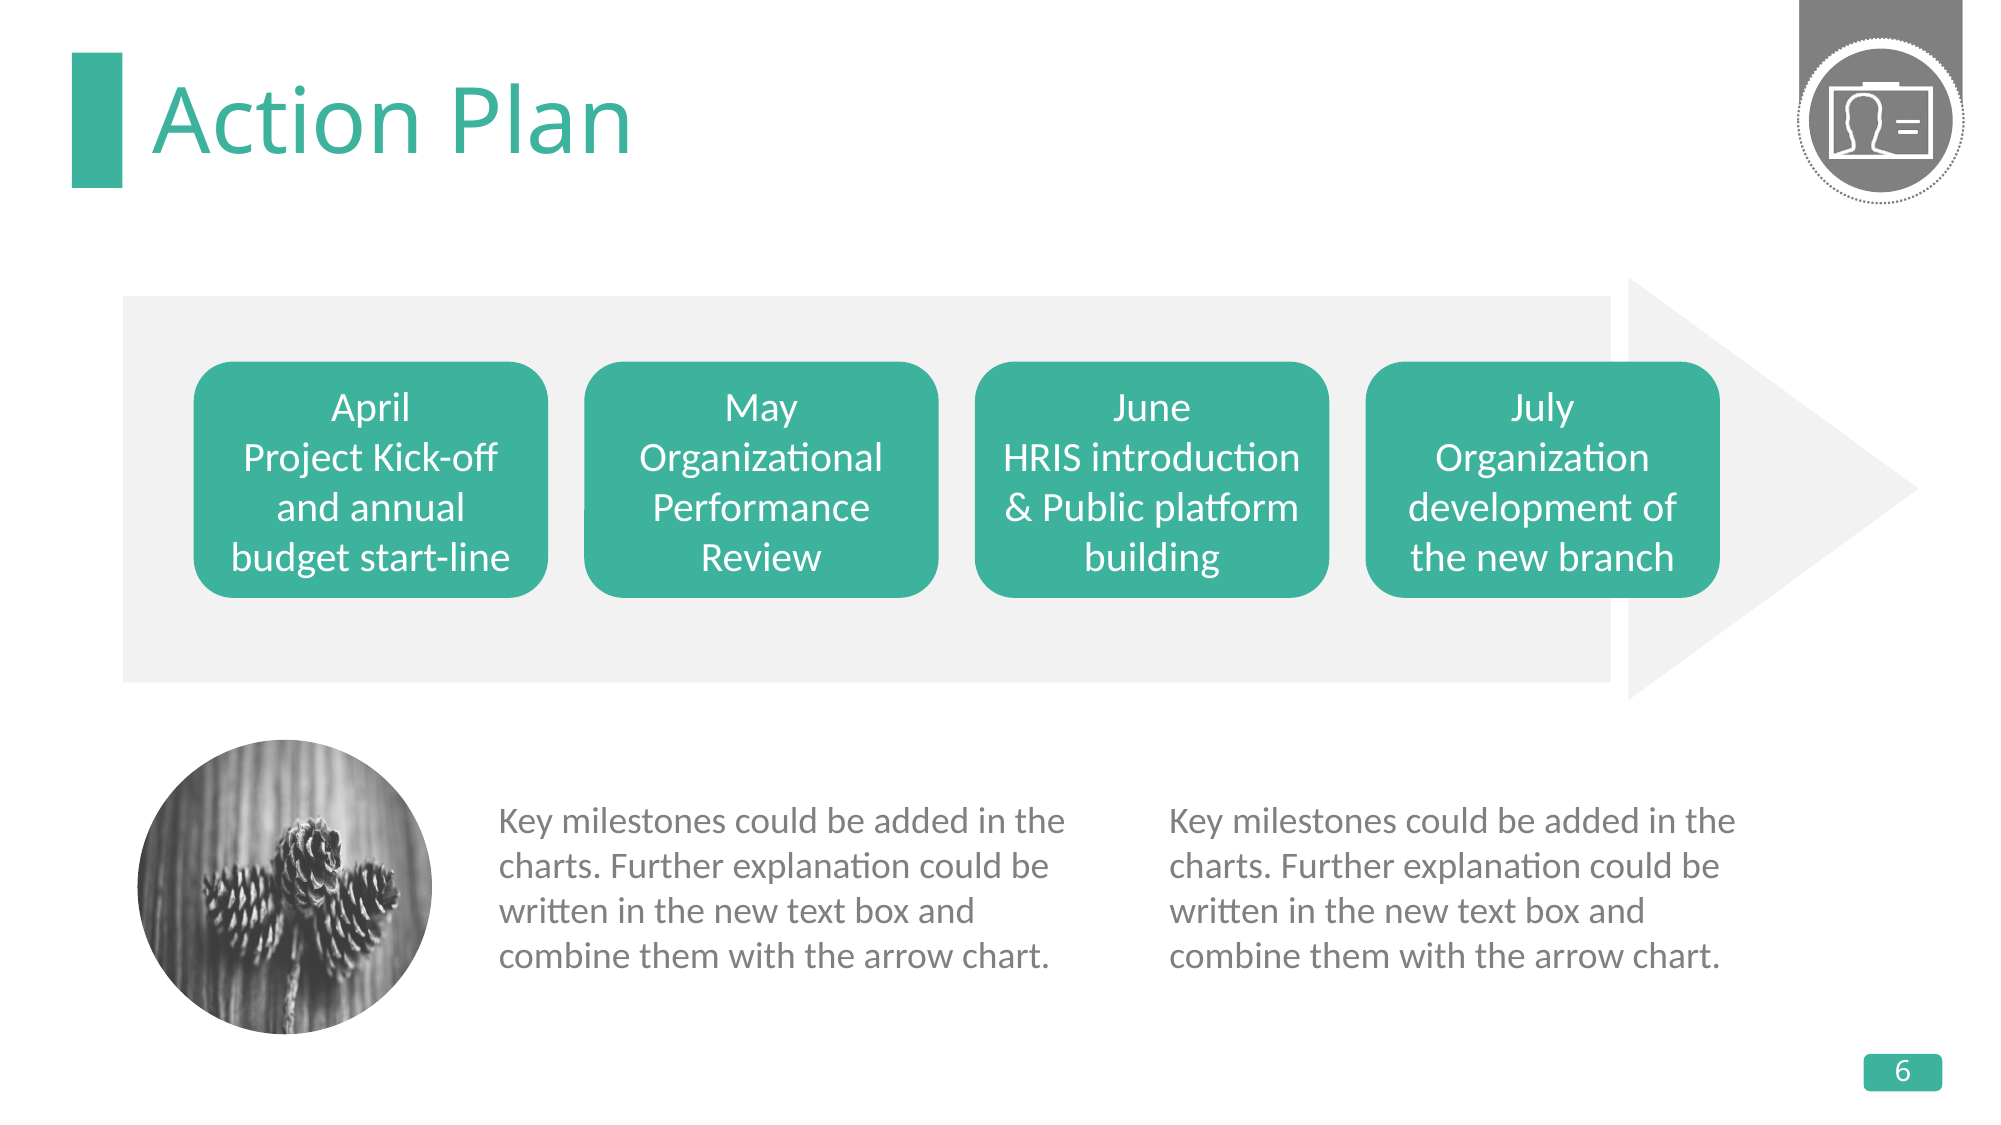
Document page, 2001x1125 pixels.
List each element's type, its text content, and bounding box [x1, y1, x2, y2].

picture [137, 739, 432, 1035]
text_box Key milestones could be added in the charts. Further explanation could be written in the new text box and combine them with the arrow chart. [1154, 788, 1774, 984]
title Action Plan [137, 59, 1798, 188]
slide_number 6 [1677, 1042, 2000, 1103]
text_box Key milestones could be added in the charts. Further explanation could be written in the new text box and combine them with the arrow chart. [483, 788, 1103, 984]
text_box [1798, 0, 1964, 204]
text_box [123, 276, 1919, 701]
